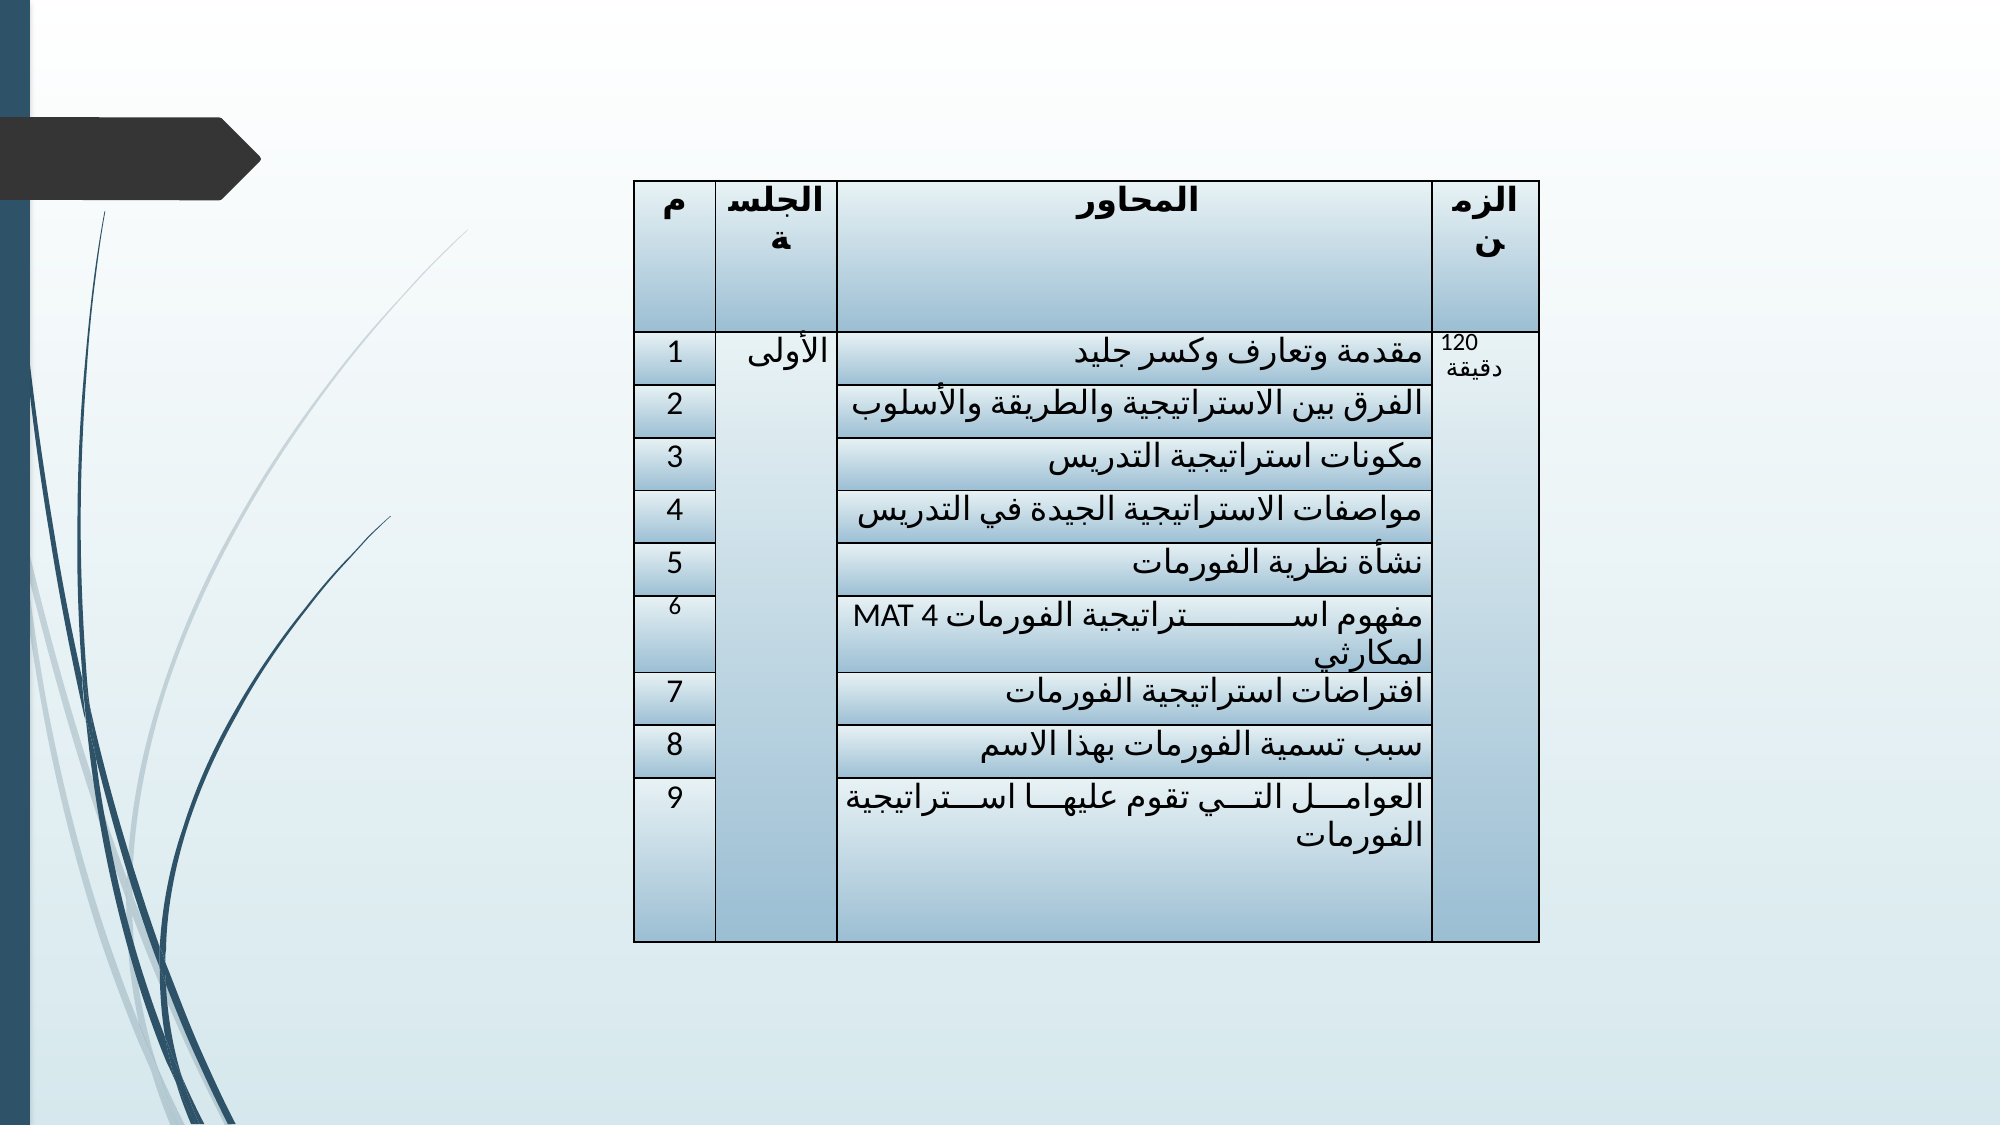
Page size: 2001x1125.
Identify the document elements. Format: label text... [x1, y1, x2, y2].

table_header م [635, 182, 715, 331]
table_cell العوامل التي تقوم عليها استراتيجية الفورمات [838, 779, 1431, 941]
table_cell مكونات استراتيجية التدريس [838, 439, 1431, 490]
table_cell 8 [635, 726, 715, 777]
table_cell 9 [635, 779, 715, 941]
table_cell 3 [635, 439, 715, 490]
table_cell 7 [635, 673, 715, 724]
table_cell 120 دقيقة [1433, 333, 1538, 941]
table_cell الأولى [716, 333, 836, 941]
table_header الزمن [1433, 182, 1538, 331]
table_cell 6 [635, 597, 715, 672]
table_cell افتراضات استراتيجية الفورمات [838, 673, 1431, 724]
table_cell 2 [635, 386, 715, 437]
table_cell الفرق بين الاستراتيجية والطريقة والأسلوب [838, 386, 1431, 437]
table_cell سبب تسمية الفورمات بهذا الاسم [838, 726, 1431, 777]
table_header المحاور [838, 182, 1431, 331]
table_cell مفهوم استراتيجية الفورمات 4 MAT لمكارثي [838, 597, 1431, 672]
table_header الجلسة [716, 182, 836, 331]
table_cell مواصفات الاستراتيجية الجيدة في التدريس [838, 491, 1431, 542]
table_cell مقدمة وتعارف وكسر جليد [838, 333, 1431, 384]
table_cell 4 [635, 491, 715, 542]
table_cell نشأة نظرية الفورمات [838, 544, 1431, 595]
table_cell 5 [635, 544, 715, 595]
table_cell 1 [635, 333, 715, 384]
